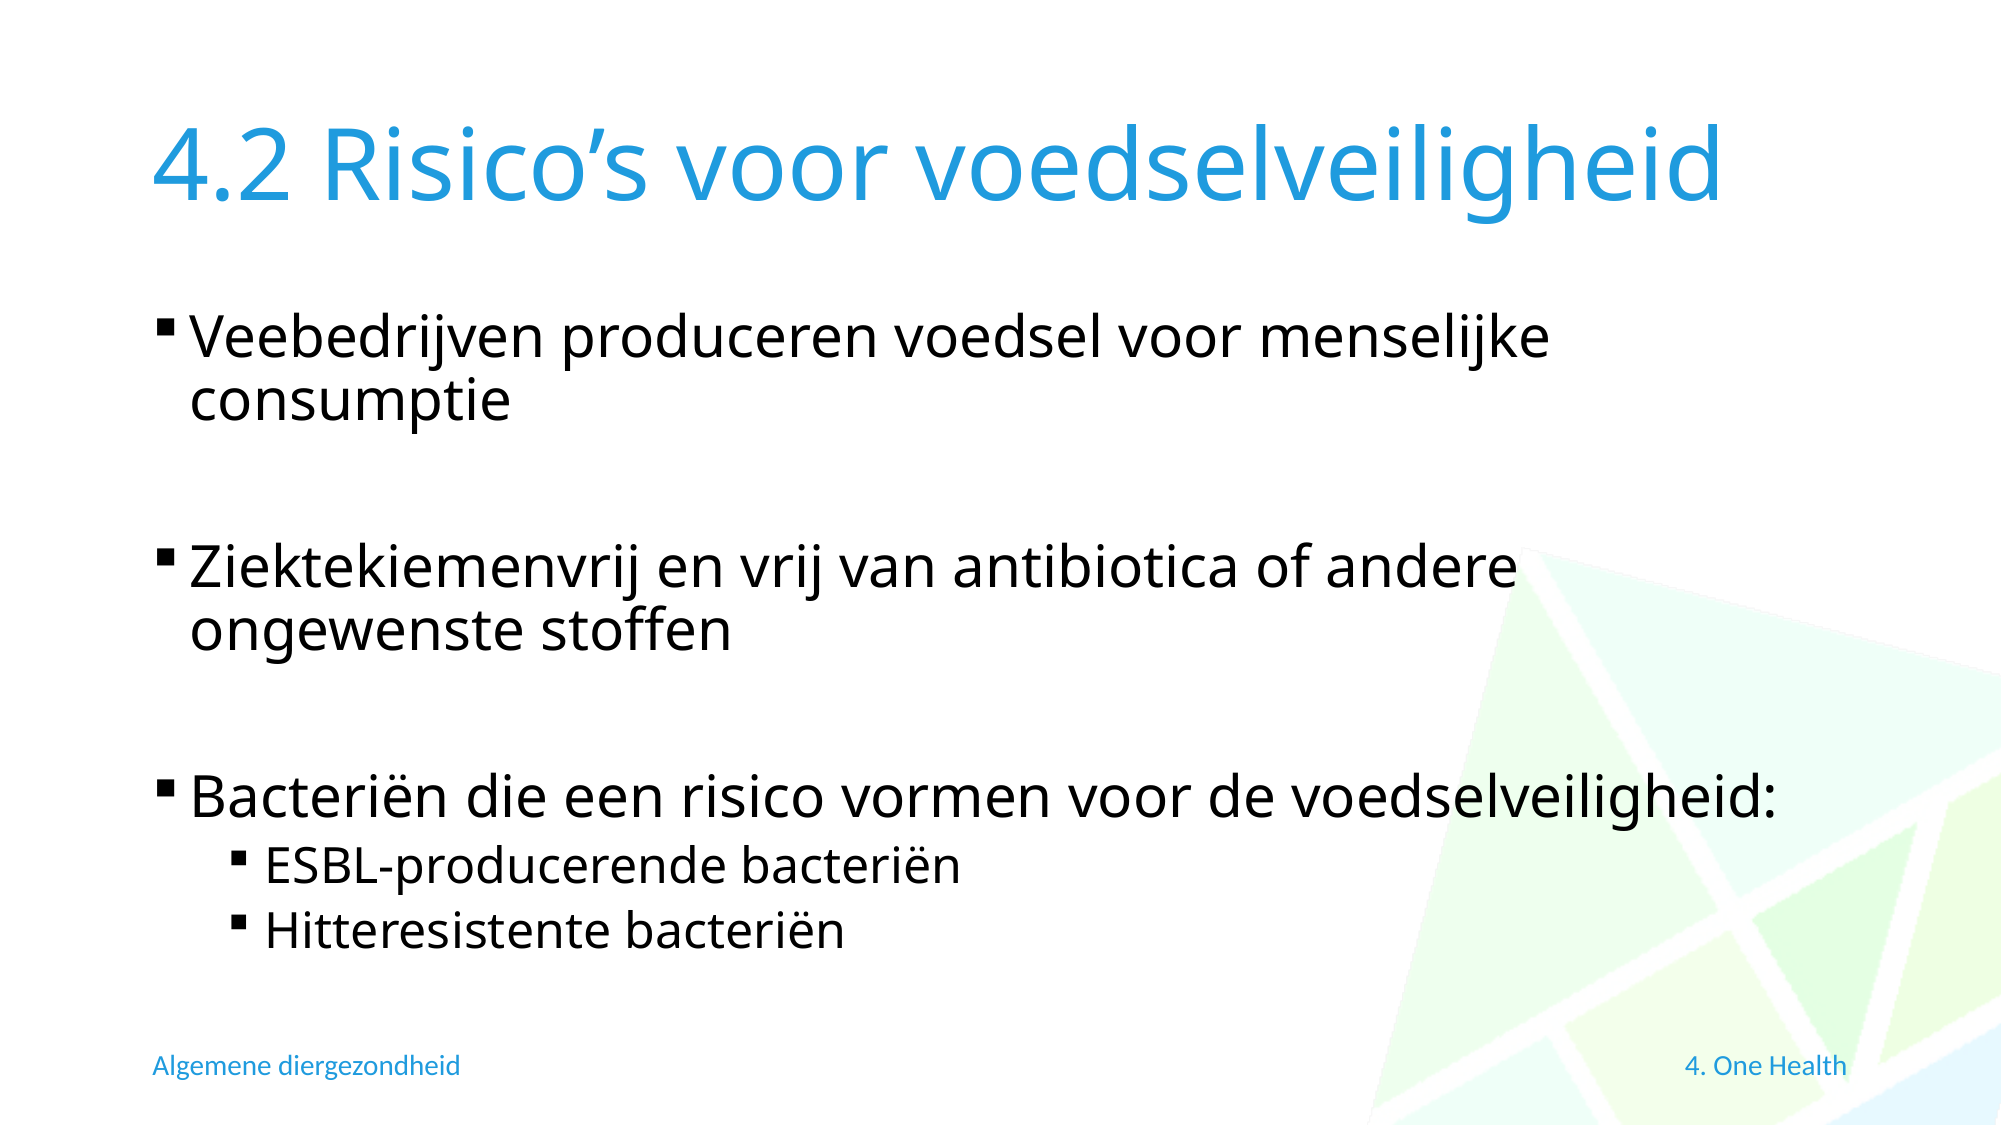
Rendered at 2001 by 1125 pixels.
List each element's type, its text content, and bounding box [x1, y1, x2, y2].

list Veebedrijven produceren voedsel voor menselijke consumptie Ziektekiemenvrij en vrij van antibiotica of andere ongewenste stoffen Bacteriën die een risico vormen voor de voedselveiligheid: ESBL-producerende bacteriën Hitteresistente bacteriën [137, 299, 1863, 1014]
list 4. One Health [1412, 1042, 1863, 1103]
title 4.2 Risico’s voor voedselveiligheid [137, 59, 1863, 278]
list Algemene diergezondheid [137, 1042, 588, 1103]
